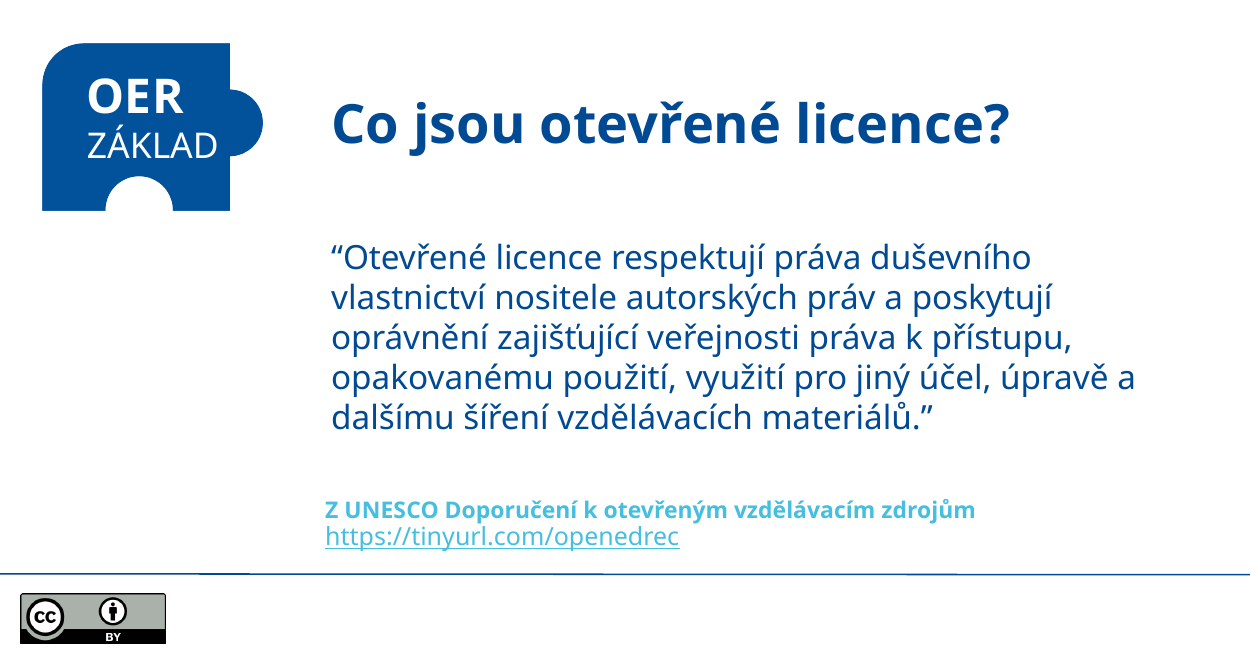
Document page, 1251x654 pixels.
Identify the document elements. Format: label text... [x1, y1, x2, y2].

text_box OER ZÁKLAD [266, 50, 410, 181]
picture [20, 592, 166, 645]
text_box [0, 582, 1250, 654]
picture [41, 43, 263, 212]
text_box Co jsou otevřené licence? [410, 77, 1175, 167]
text_box https://tinyurl.com/openedrec [312, 508, 765, 567]
text_box Z UNESCO Doporučení k otevřeným vzdělávacím zdrojům [312, 482, 1250, 535]
text_box “Otevřené licence respektují práva duševního vlastnictví nositele autorských práv a poskytují oprávnění zajišťující veřejnosti práva k přístupu, opakovanému použití, využití pro jiný účel, úpravě a dalšímu šíření vzdělávacích materiálů.” [319, 223, 1157, 448]
